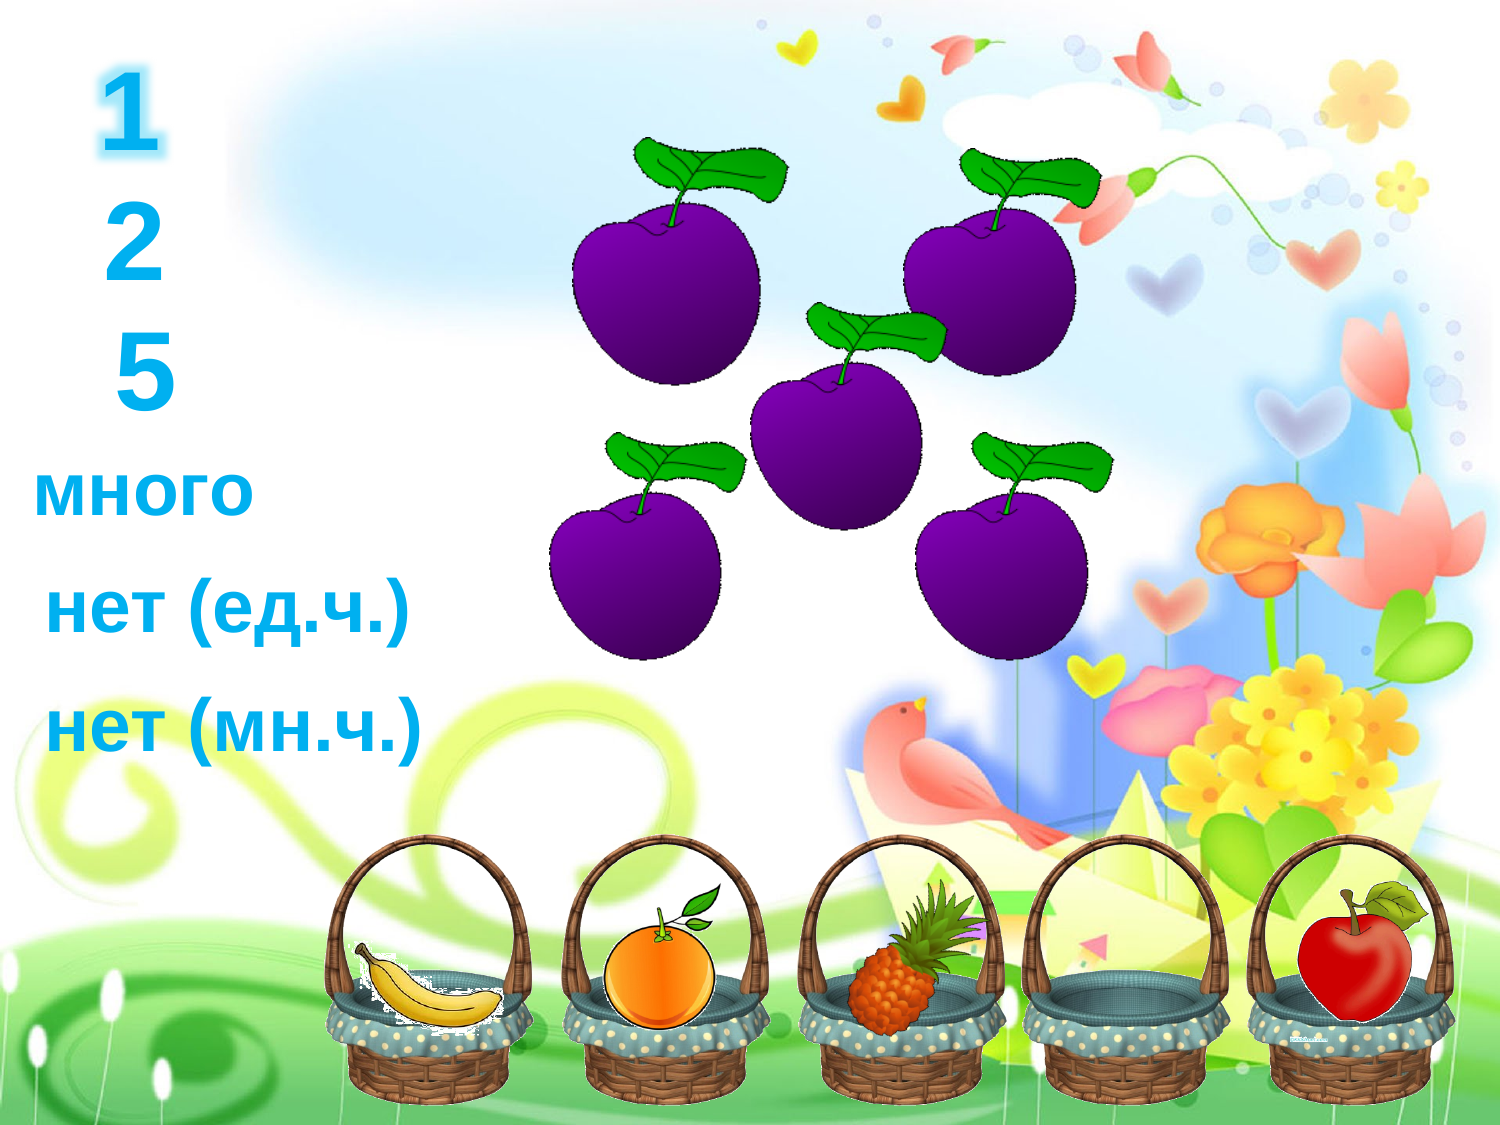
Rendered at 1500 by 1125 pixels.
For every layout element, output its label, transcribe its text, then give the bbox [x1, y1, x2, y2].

text_box много [17, 432, 455, 538]
text_box нет (мн.ч.) [29, 668, 656, 774]
text_box 5 [100, 290, 183, 432]
text_box 1 [76, 30, 183, 181]
text_box 2 [88, 160, 183, 311]
text_box нет (ед.ч.) [29, 550, 543, 656]
picture [0, 0, 1500, 1125]
